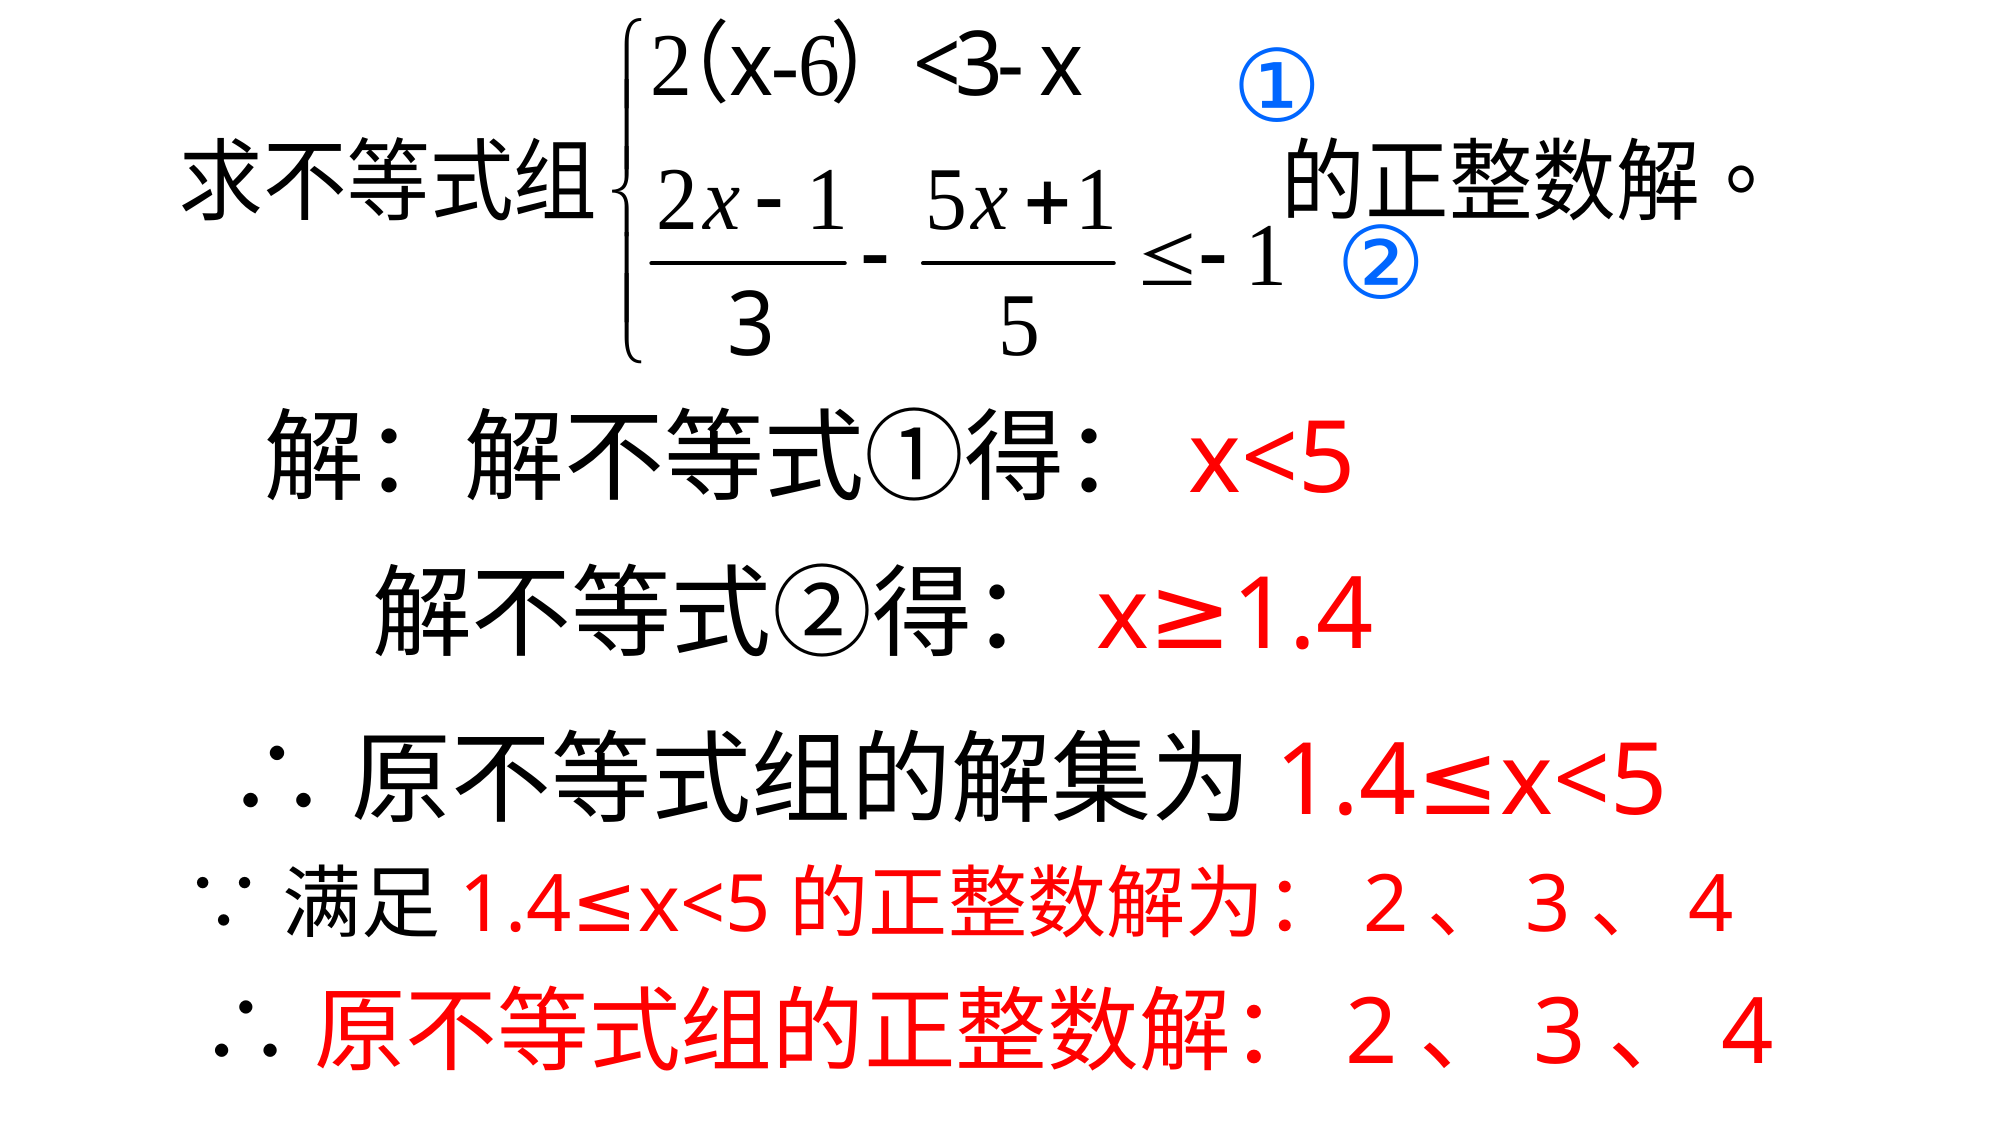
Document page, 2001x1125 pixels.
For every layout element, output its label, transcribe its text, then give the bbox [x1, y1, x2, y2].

text_box ∴原不等式组的解集为1.4≤x<5 [212, 707, 1683, 842]
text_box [169, 0, 1751, 386]
text_box 解不等式②得：x≥1.4 [357, 541, 1750, 677]
text_box ∴原不等式组的正整数解：2、3、4 [185, 964, 1790, 1089]
text_box 解：解不等式①得：x<5 [249, 386, 1721, 520]
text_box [1212, 14, 1447, 328]
text_box ∵满足1.4≤x<5的正整数解为：2、3、4 [169, 844, 1749, 955]
